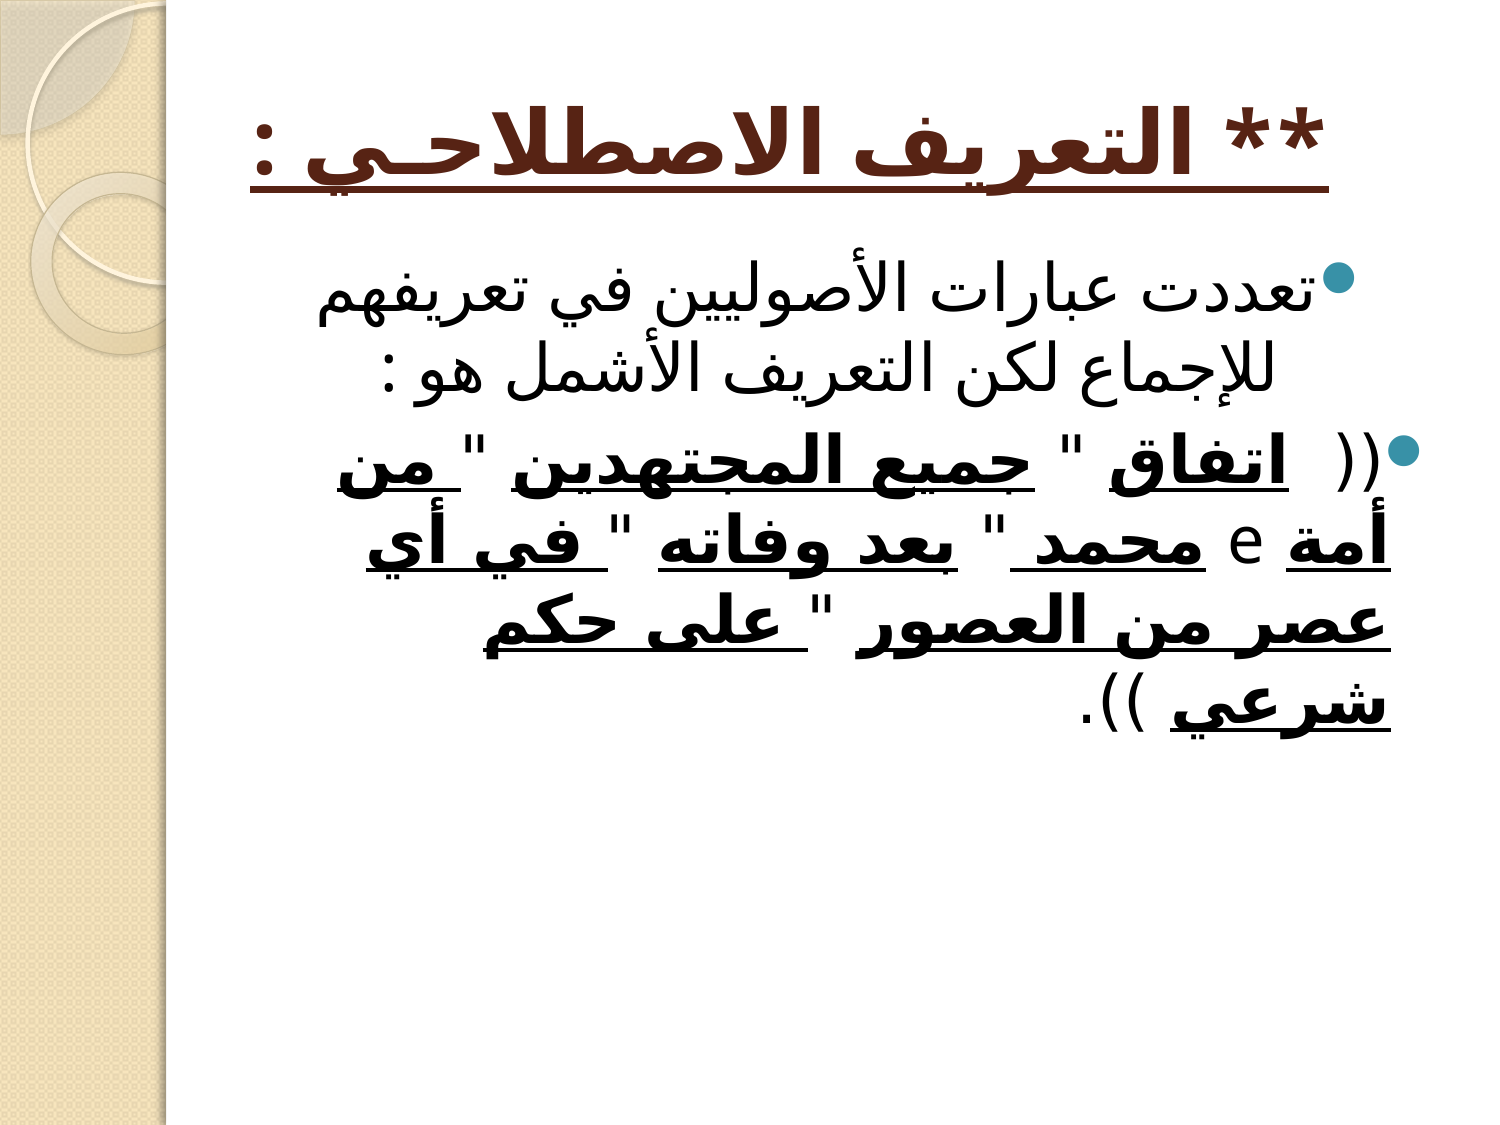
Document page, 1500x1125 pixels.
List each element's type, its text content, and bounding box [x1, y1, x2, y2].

list تعددت عبارات الأصوليين في تعريفهم للإجماع لكن التعريف الأشمل هو : (( اتفاق " جميع المجتهدين " من أمة e محمد " بعد وفاته " في أي عصر من العصور " على حكم شرعي )). [235, 237, 1466, 1025]
title ** التعريف الاصطلاحـي : [235, 45, 1466, 233]
